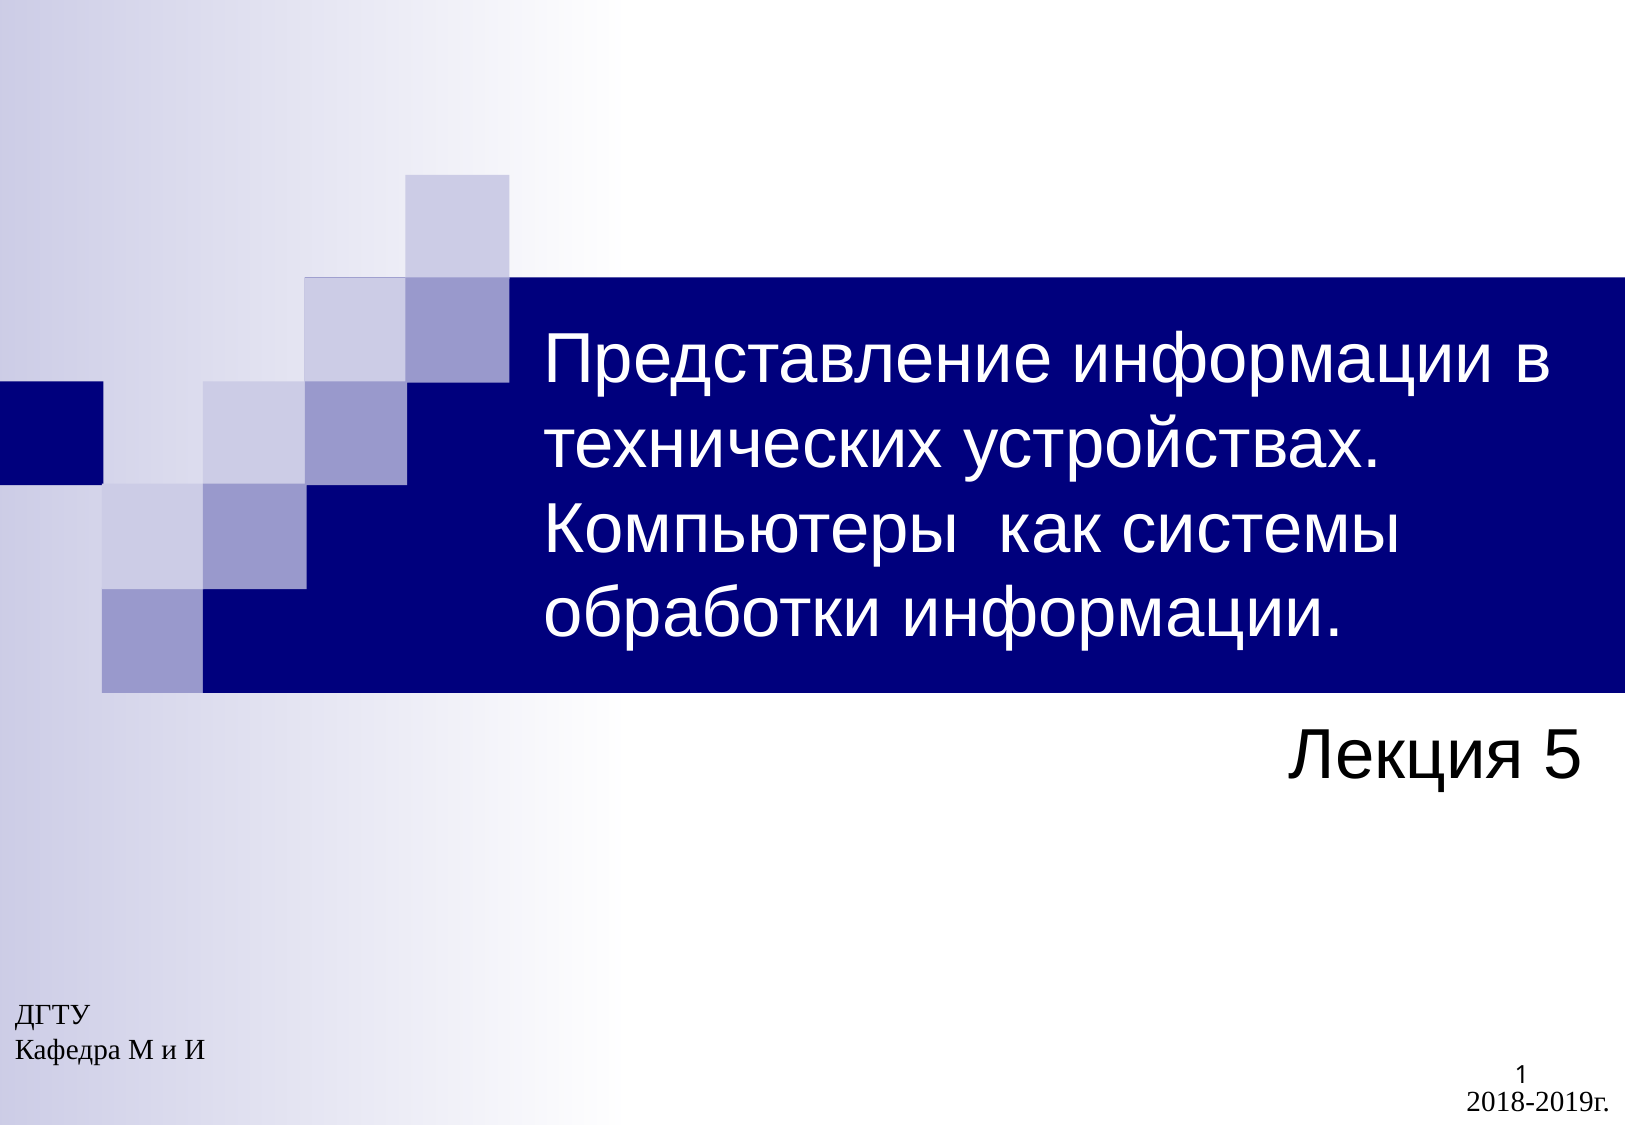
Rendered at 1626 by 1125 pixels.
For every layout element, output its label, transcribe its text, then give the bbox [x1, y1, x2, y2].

subtitle Лекция 5 [528, 699, 1598, 988]
text_box ДГТУ Кафедра М и И [0, 987, 525, 1073]
title Представление информации в технических устройствах. Компьютеры как системы обработки информации. [528, 299, 1598, 663]
text_box 2018-2019г. [1388, 1074, 1625, 1125]
slide_number 1 [1164, 1025, 1544, 1100]
